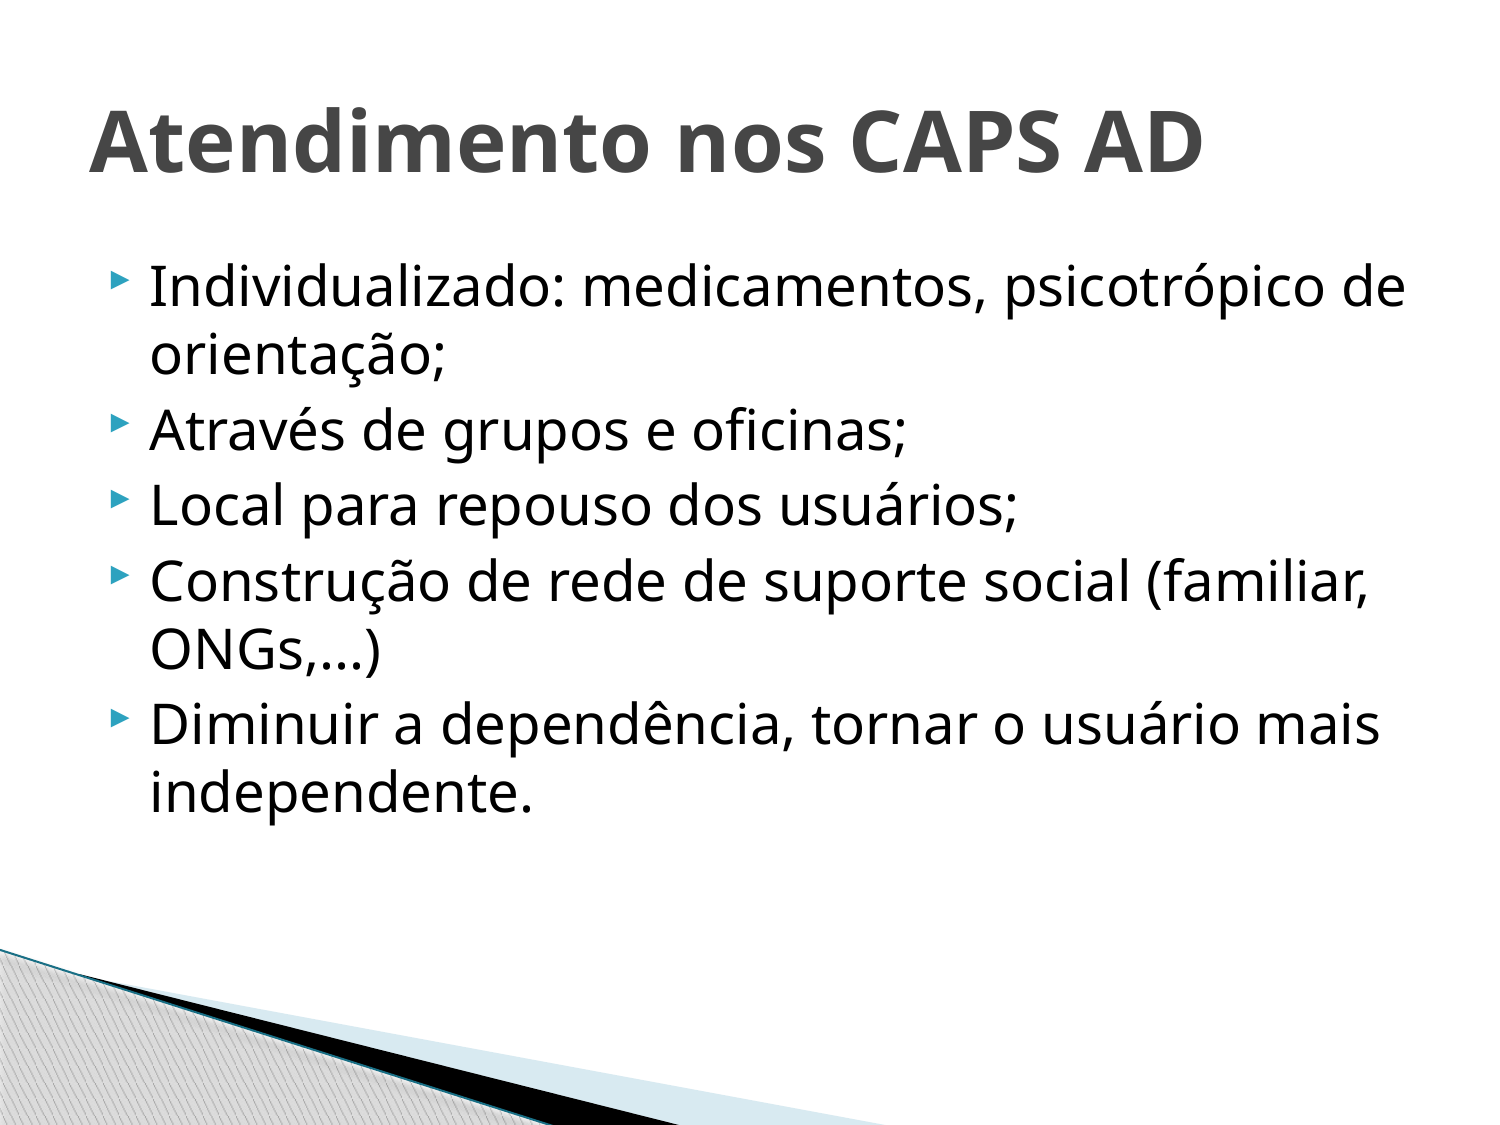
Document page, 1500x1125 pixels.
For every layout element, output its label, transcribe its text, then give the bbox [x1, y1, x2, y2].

list Individualizado: medicamentos, psicotrópico de orientação; Através de grupos e oficinas; Local para repouso dos usuários; Construção de rede de suporte social (familiar, ONGs,...) Diminuir a dependência, tornar o usuário mais independente. [75, 243, 1425, 986]
title Atendimento nos CAPS AD [75, 45, 1425, 233]
